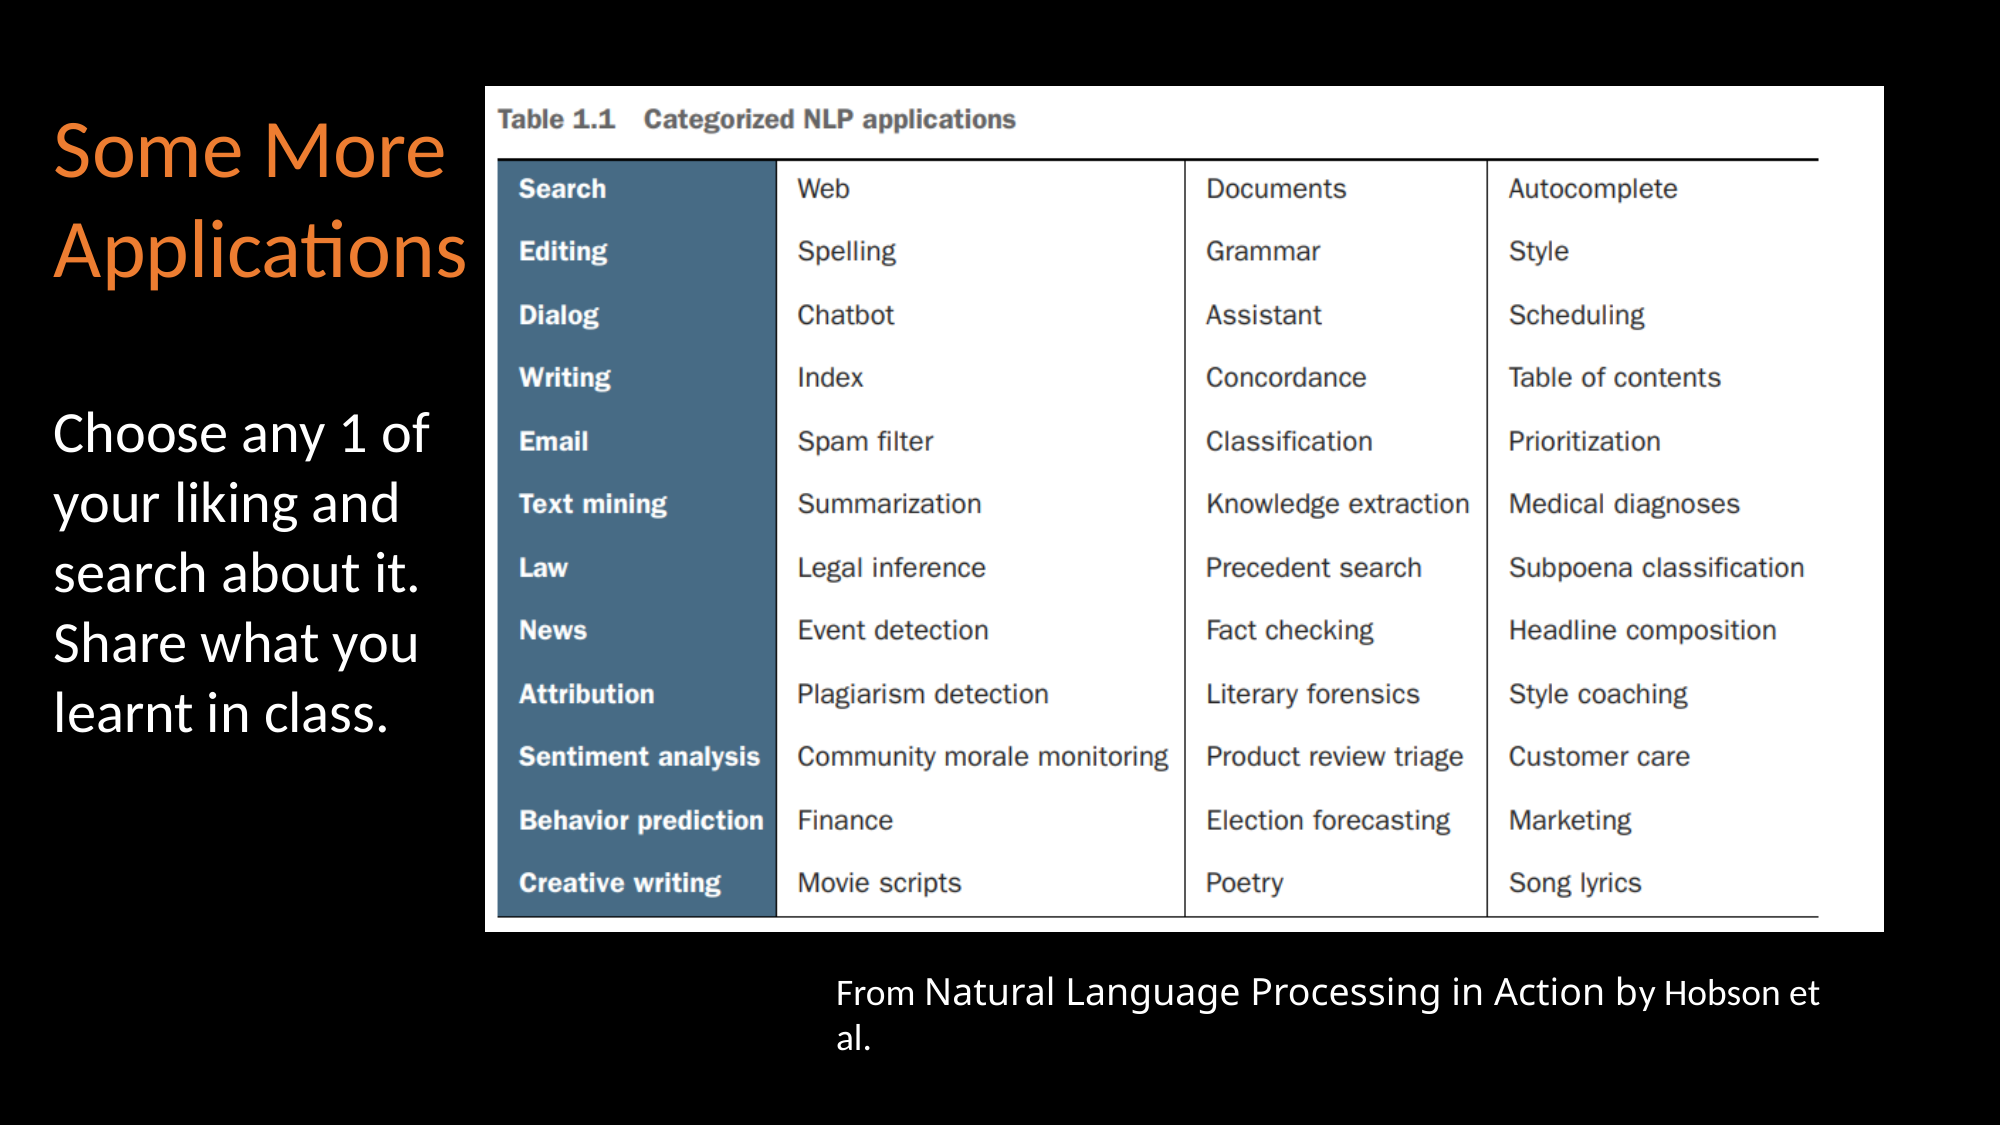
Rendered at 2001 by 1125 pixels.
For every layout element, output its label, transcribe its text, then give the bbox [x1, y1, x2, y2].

picture [485, 86, 1884, 932]
text_box Some More Applications Choose any 1 of your liking and search about it. Share what you learnt in class. [39, 86, 485, 752]
text_box From Natural Language Processing in Action by Hobson et al. [821, 960, 1853, 1066]
